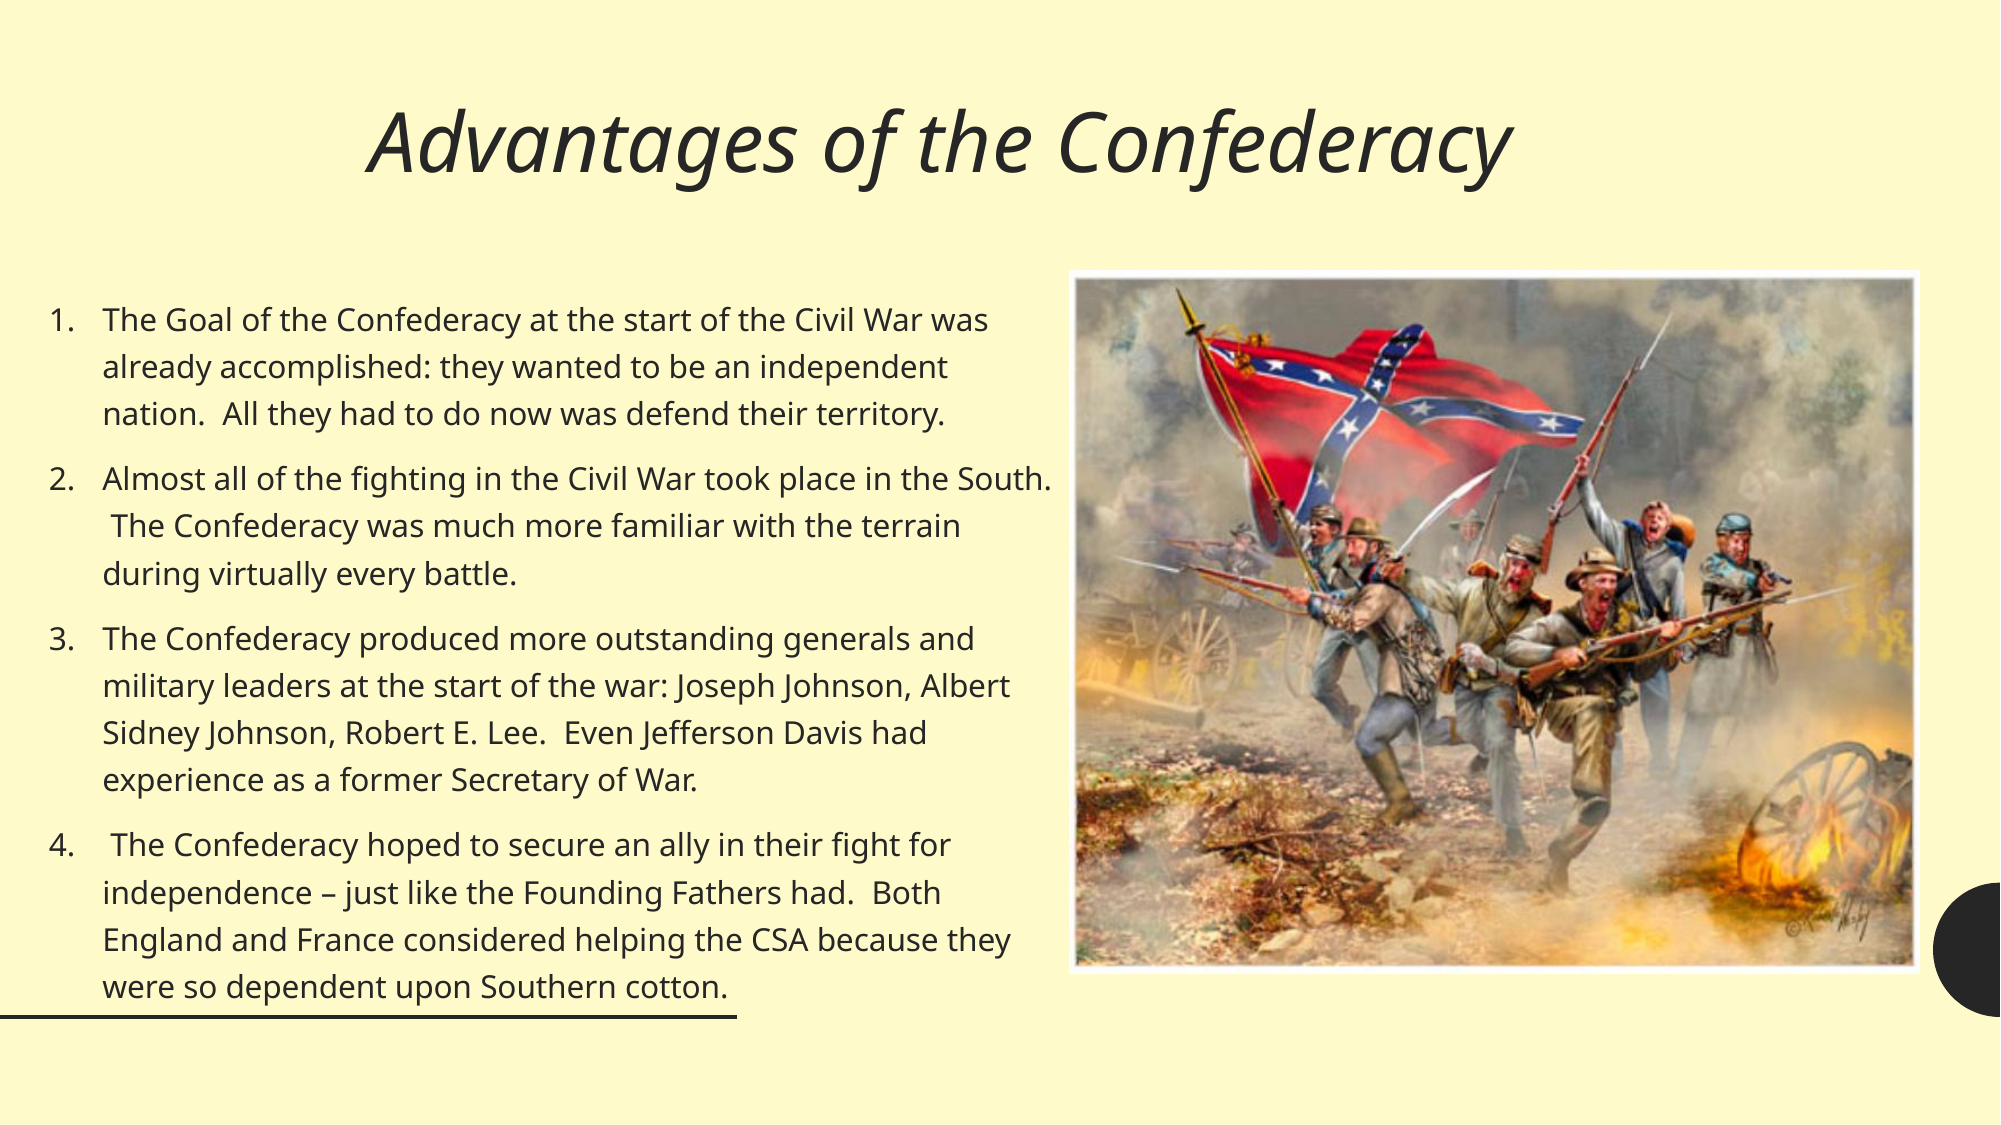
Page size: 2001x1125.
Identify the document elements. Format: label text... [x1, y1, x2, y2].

title Advantages of the Confederacy [355, 91, 1568, 282]
list The Goal of the Confederacy at the start of the Civil War was already accomplished: they wanted to be an independent nation. All they had to do now was defend their territory. Almost all of the fighting in the Civil War took place in the South. The Confederacy was much more familiar with the terrain during virtually every battle. The Confederacy produced more outstanding generals and military leaders at the start of the war: Joseph Johnson, Albert Sidney Johnson, Robert E. Lee. Even Jefferson Davis had experience as a former Secretary of War. The Confederacy hoped to secure an ally in their fight for independence – just like the Founding Fathers had. Both England and France considered helping the CSA because they were so dependent upon Southern cotton. [33, 282, 1069, 1017]
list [1068, 270, 1920, 974]
